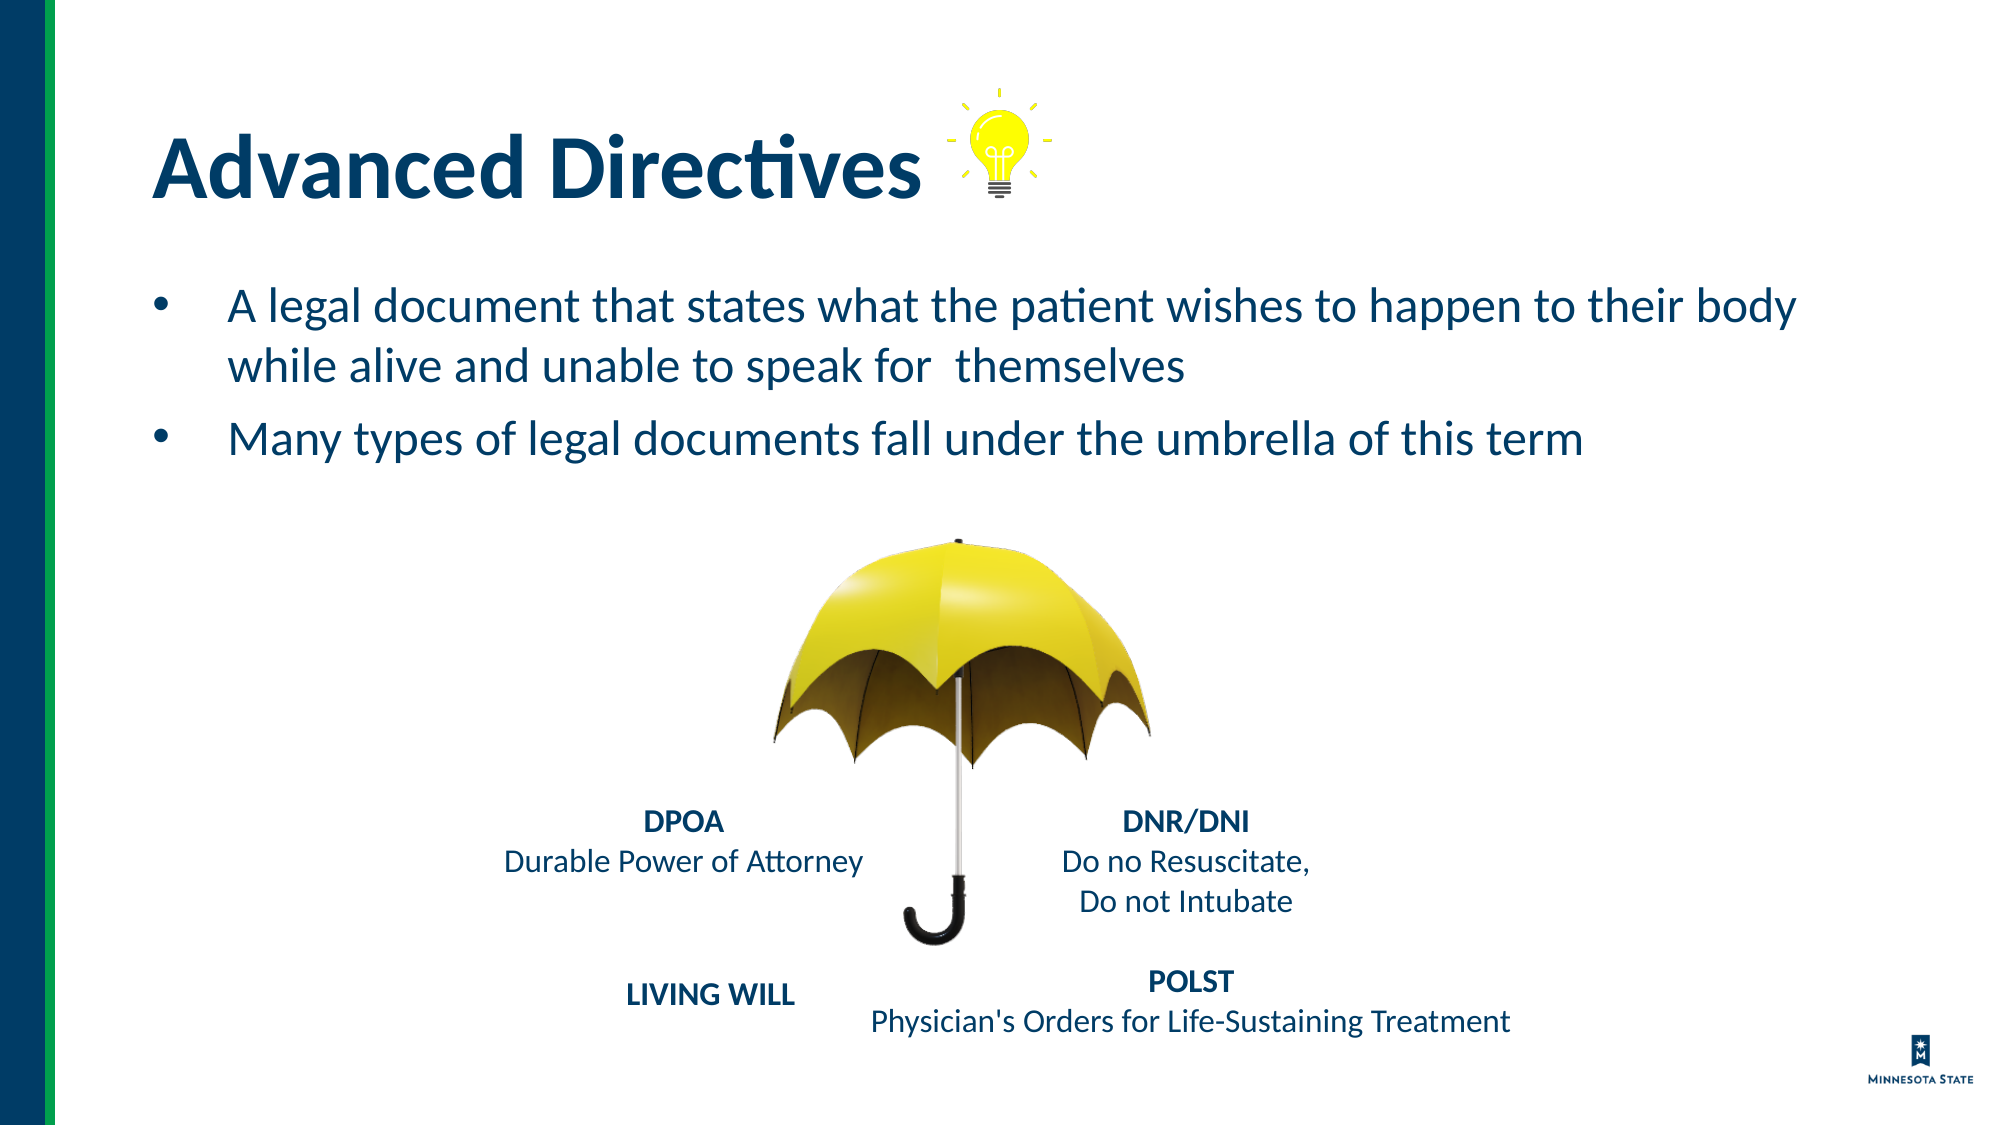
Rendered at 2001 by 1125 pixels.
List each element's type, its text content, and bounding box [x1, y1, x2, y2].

list A legal document that states what the patient wishes to happen to their body while alive and unable to speak for themselves Many types of legal documents fall under the umbrella of this term [137, 265, 1863, 980]
picture [918, 58, 1081, 221]
text_box LIVING WILL [611, 964, 811, 1020]
title Advanced Directives [137, 59, 1863, 265]
text_box DNR/DNI Do no Resuscitate, Do not Intubate [973, 791, 1400, 926]
picture [757, 514, 1160, 952]
text_box DPOA Durable Power of Attorney [471, 791, 897, 887]
picture [1823, 1028, 2001, 1095]
text_box POLST Physician's Orders for Life-Sustaining Treatment [841, 951, 1541, 1047]
